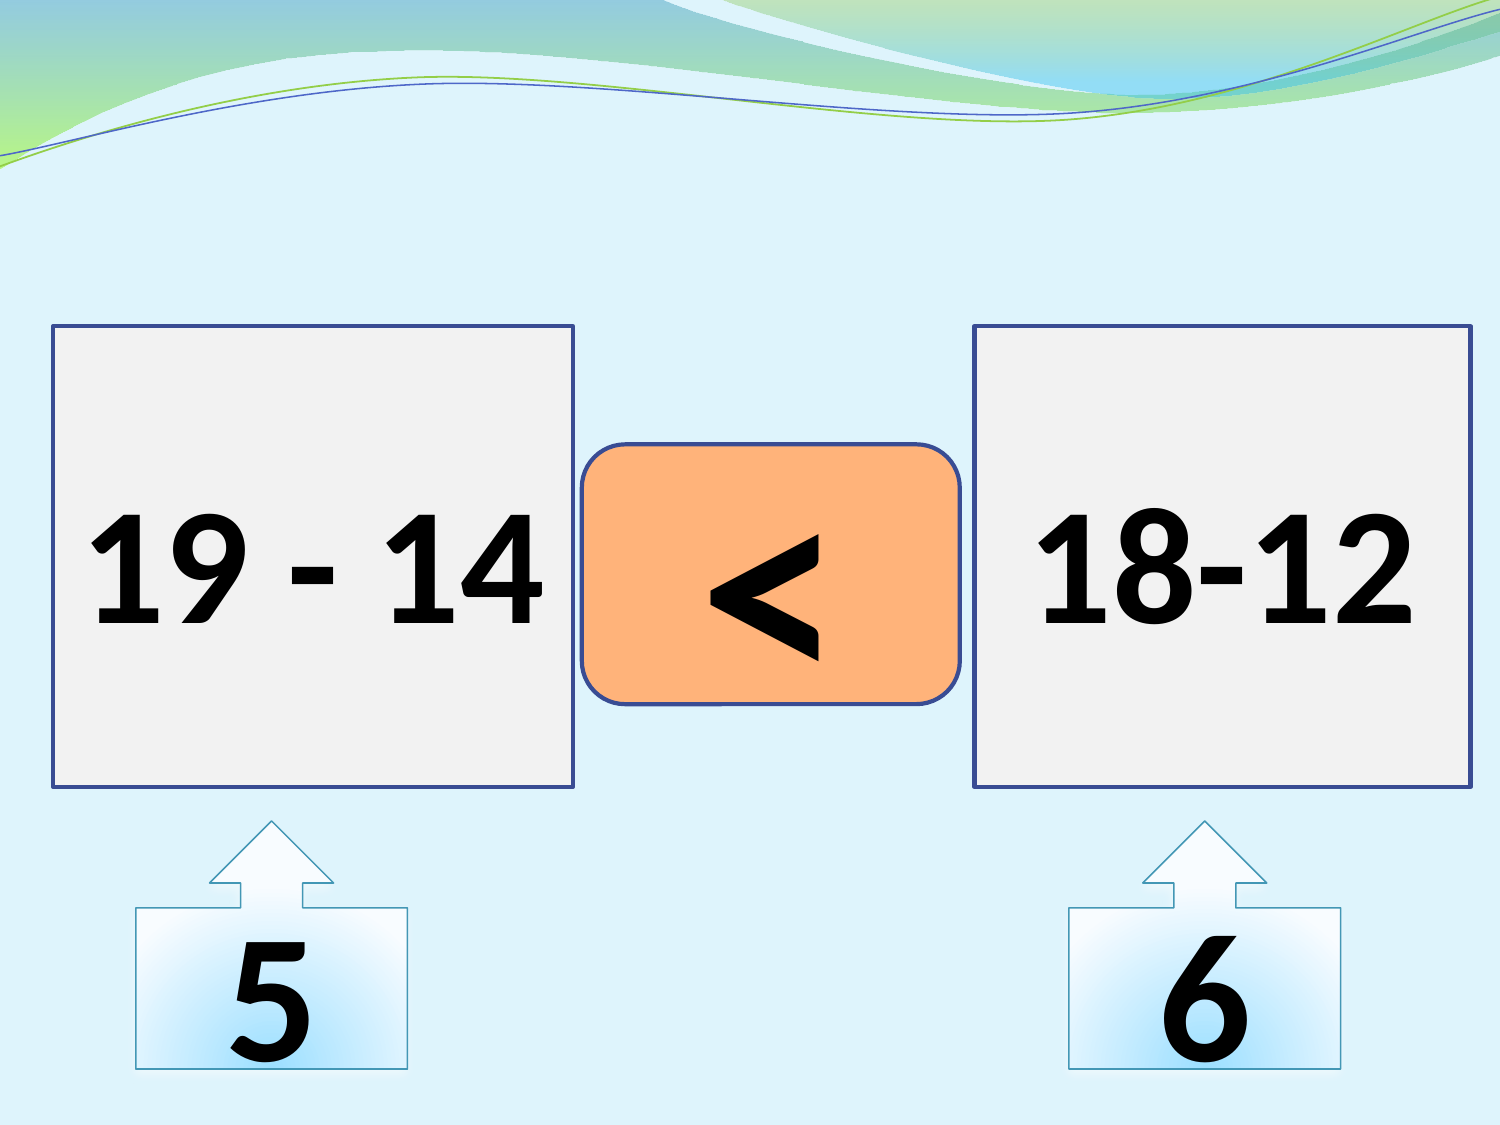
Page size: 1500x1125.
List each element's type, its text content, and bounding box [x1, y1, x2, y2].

text_box 6 [1068, 820, 1342, 1070]
text_box 5 [135, 820, 409, 1070]
text_box < [579, 442, 962, 707]
text_box 19 - 14 [51, 324, 575, 789]
text_box 18-12 [972, 324, 1473, 789]
